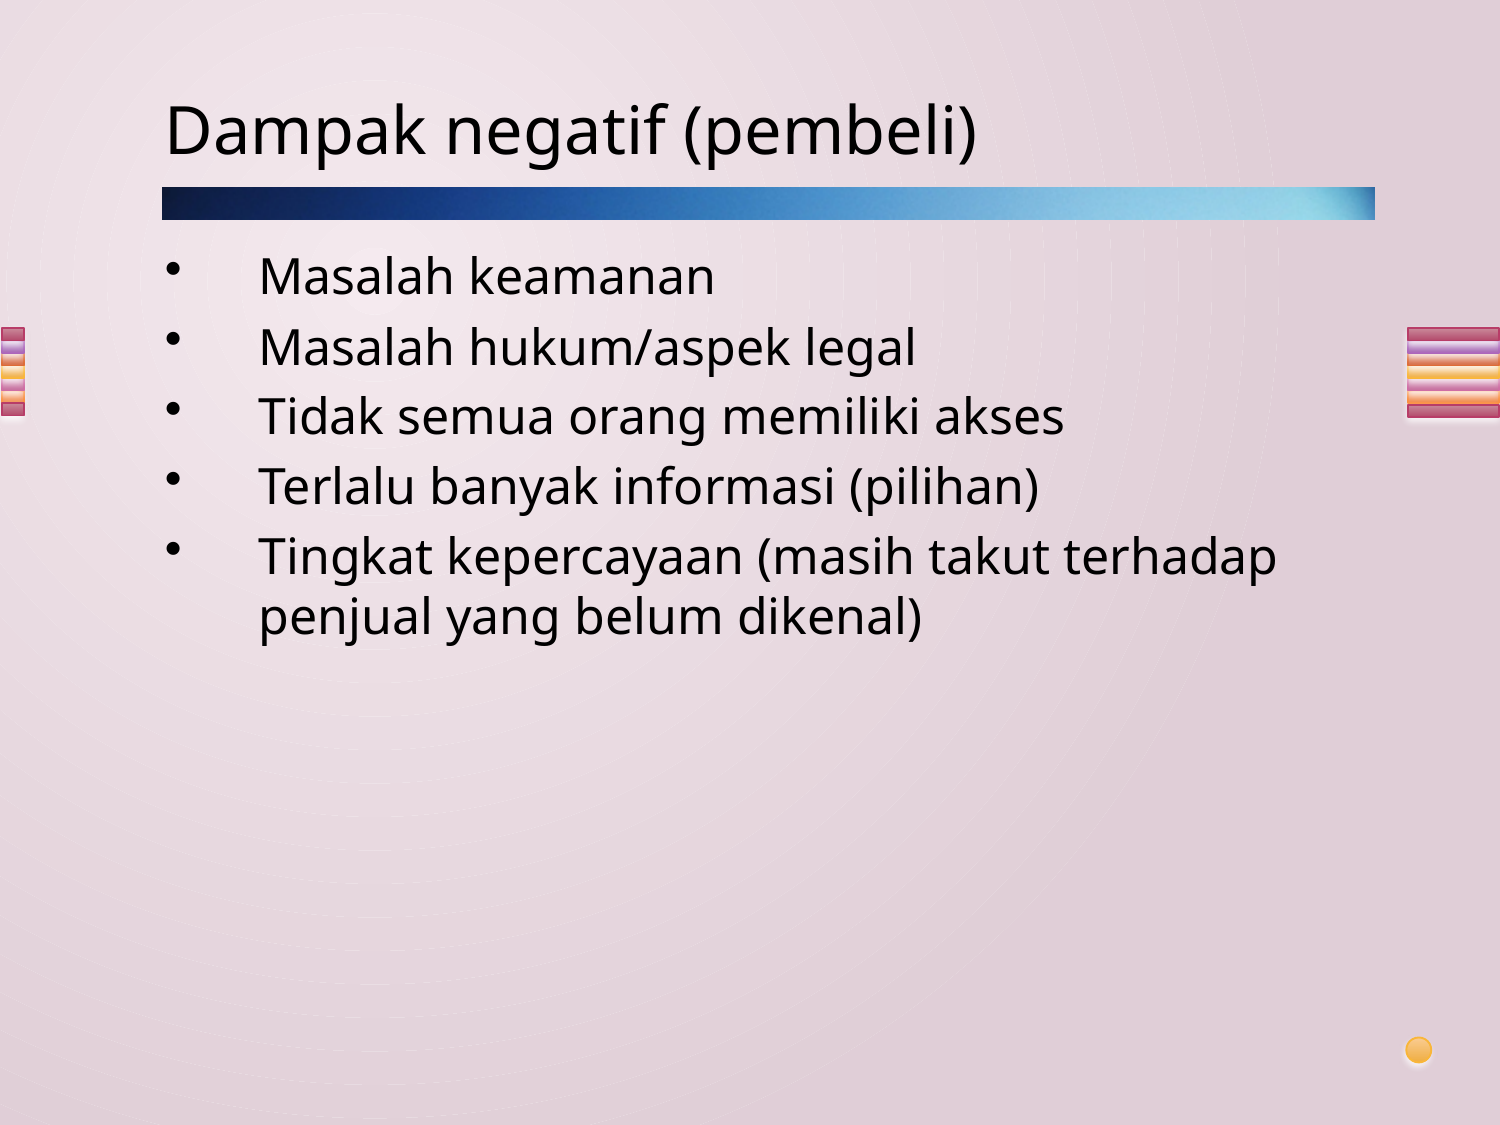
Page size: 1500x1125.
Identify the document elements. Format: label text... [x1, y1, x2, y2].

text_box [150, 175, 1388, 261]
title Dampak negatif (pembeli) [150, 62, 1413, 175]
list Masalah keamanan Masalah hukum/aspek legal Tidak semua orang memiliki akses Terlalu banyak informasi (pilihan) Tingkat kepercayaan (masih takut terhadap penjual yang belum dikenal) [150, 237, 1375, 1005]
picture [162, 186, 1376, 220]
